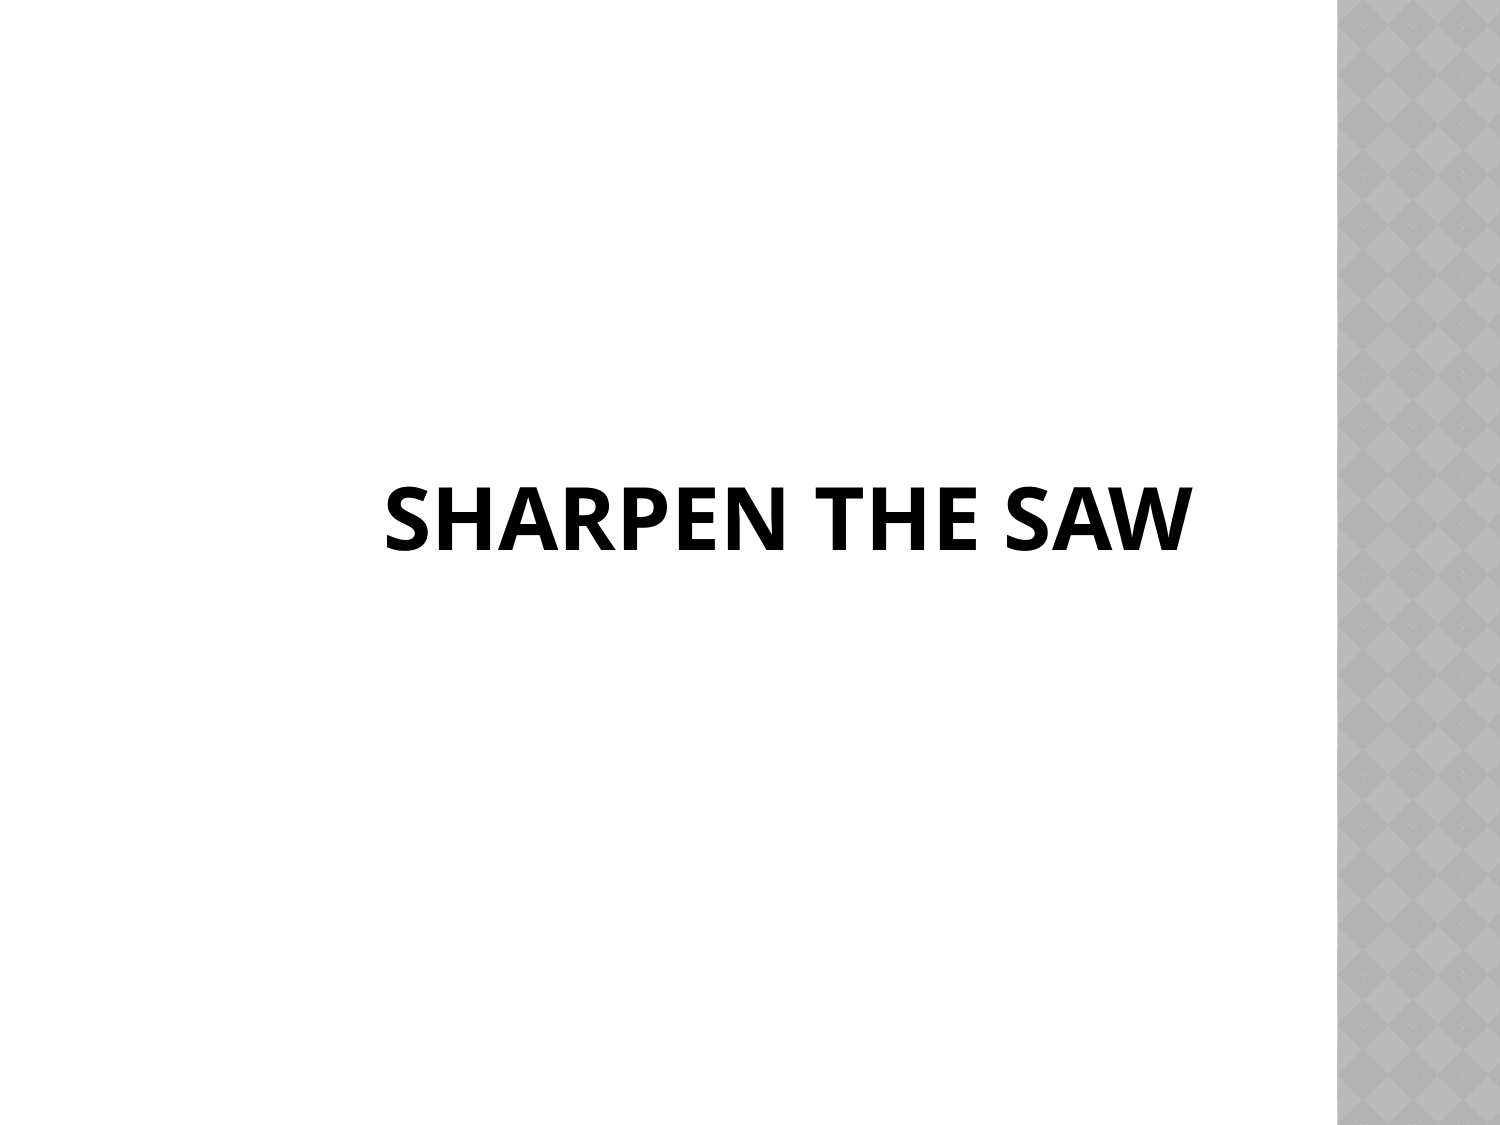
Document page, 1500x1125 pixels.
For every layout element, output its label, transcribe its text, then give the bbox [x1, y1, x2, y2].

title SHARPEN THE SAW [174, 462, 1202, 687]
